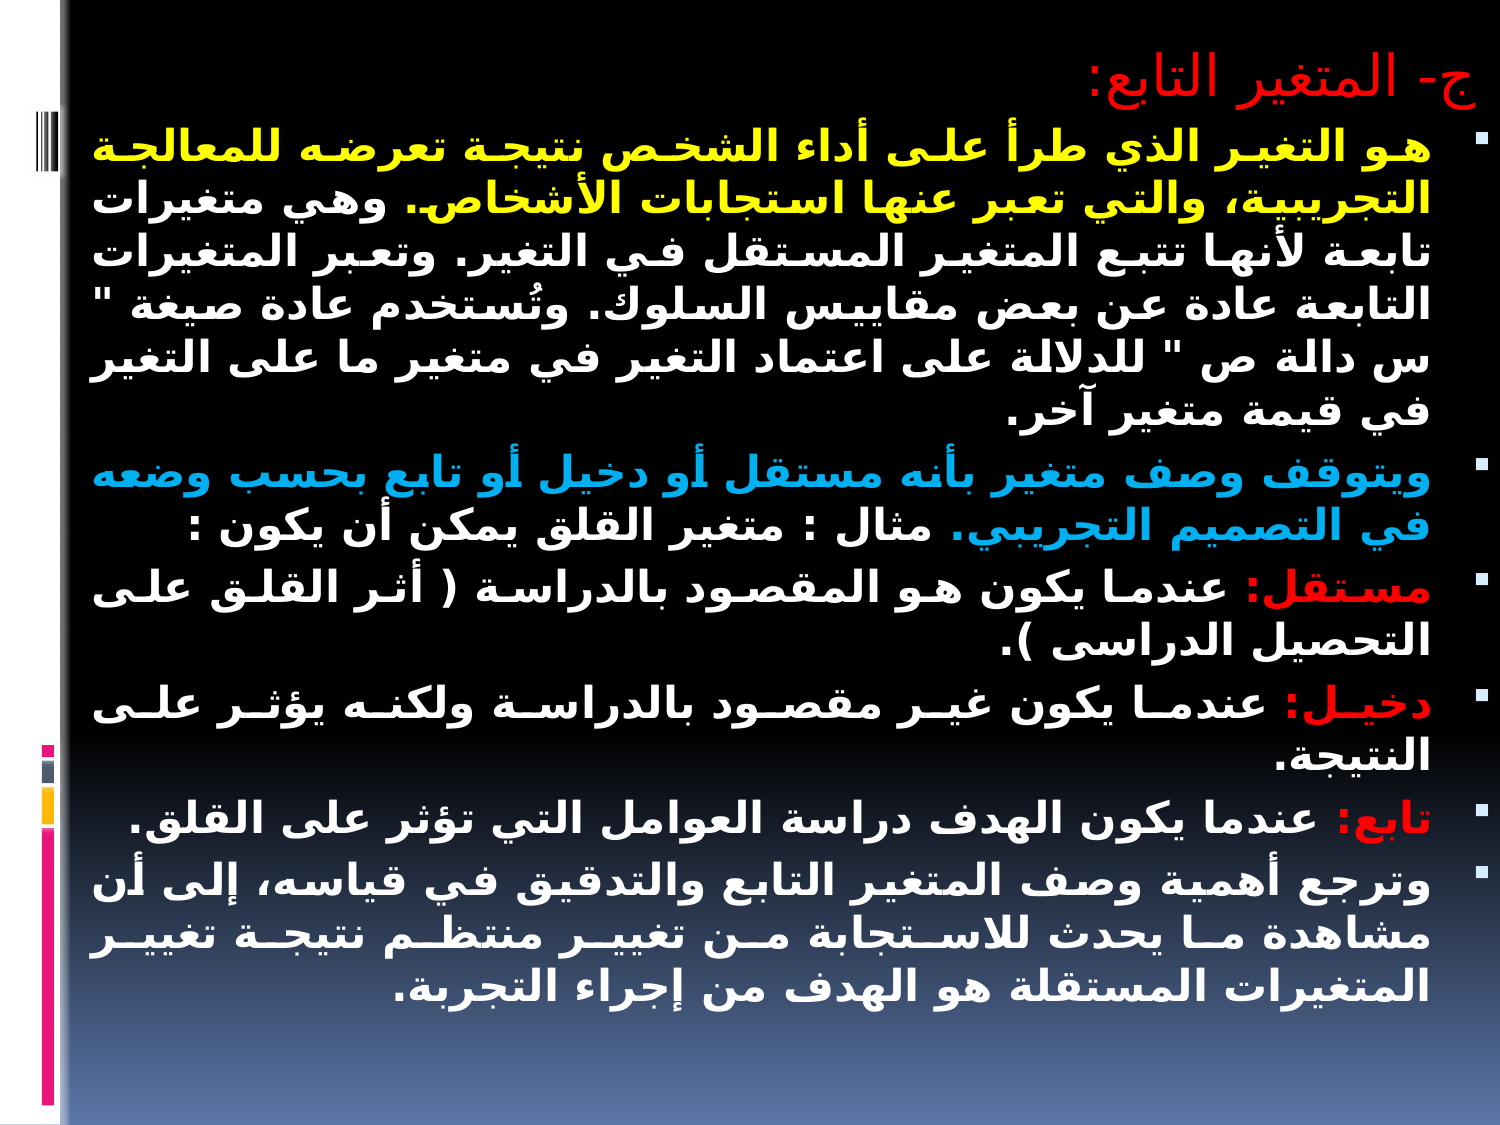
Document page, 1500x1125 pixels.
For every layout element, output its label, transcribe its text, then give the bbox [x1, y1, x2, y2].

list ج- المتغير التابع: هو التغير الذي طرأ على أداء الشخص نتيجة تعرضه للمعالجة التجريبية، والتي تعبر عنها استجابات الأشخاص. وهي متغيرات تابعة لأنها تتبع المتغير المستقل في التغير. وتعبر المتغيرات التابعة عادة عن بعض مقاييس السلوك. وتُستخدم عادة صيغة " س دالة ص " للدلالة على اعتماد التغير في متغير ما على التغير في قيمة متغير آخر. ويتوقف وصف متغير بأنه مستقل أو دخيل أو تابع بحسب وضعه في التصميم التجريبي. مثال : متغير القلق يمكن أن يكون : مستقل: عندما يكون هو المقصود بالدراسة ( أثر القلق على التحصيل الدراسى ). دخيل: عندما يكون غير مقصود بالدراسة ولكنه يؤثر على النتيجة. تابع: عندما يكون الهدف دراسة العوامل التي تؤثر على القلق. وترجع أهمية وصف المتغير التابع والتدقيق في قياسه، إلى أن مشاهدة ما يحدث للاستجابة من تغيير منتظم نتيجة تغيير المتغيرات المستقلة هو الهدف من إجراء التجربة. [76, 30, 1500, 1094]
